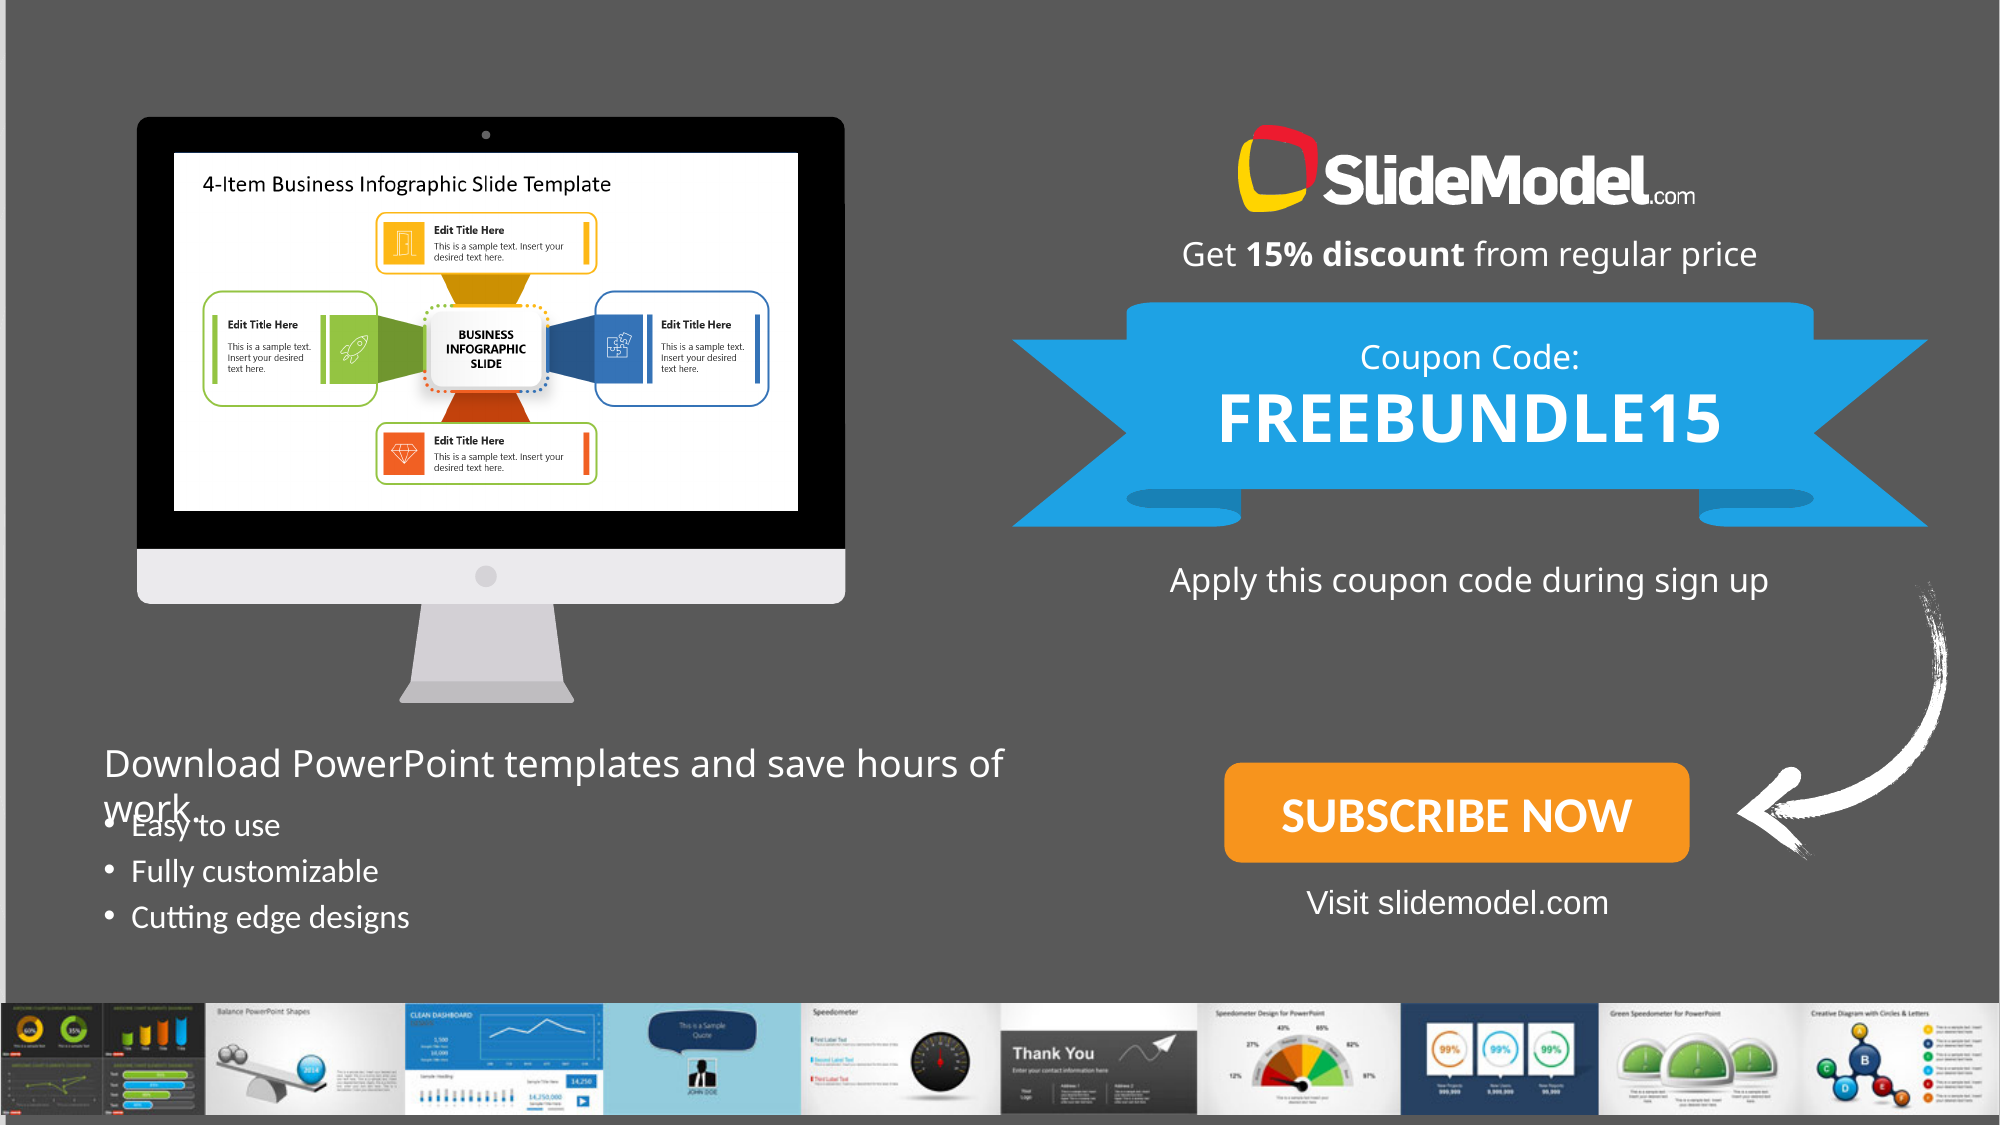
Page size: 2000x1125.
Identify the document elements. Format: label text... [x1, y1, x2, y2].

picture [1237, 125, 1696, 213]
text_box [4, 0, 2000, 1002]
text_box Visit slidemodel.com [1247, 874, 1669, 928]
text_box [1010, 300, 1931, 529]
picture [174, 152, 798, 511]
text_box SUBSCRIBE NOW [1222, 760, 1692, 865]
text_box [1929, 587, 1937, 601]
text_box Coupon Code: FREEBUNDLE15 [1173, 328, 1768, 464]
picture [0, 1003, 1999, 1115]
text_box [1736, 594, 1949, 861]
text_box Get 15% discount from regular price [1058, 225, 1882, 280]
text_box Download PowerPoint templates and save hours of work. [88, 732, 1059, 838]
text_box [136, 116, 846, 704]
text_box Apply this coupon code during sign up [1129, 551, 1811, 607]
text_box Easy to use Fully customizable Cutting edge designs [88, 838, 863, 943]
